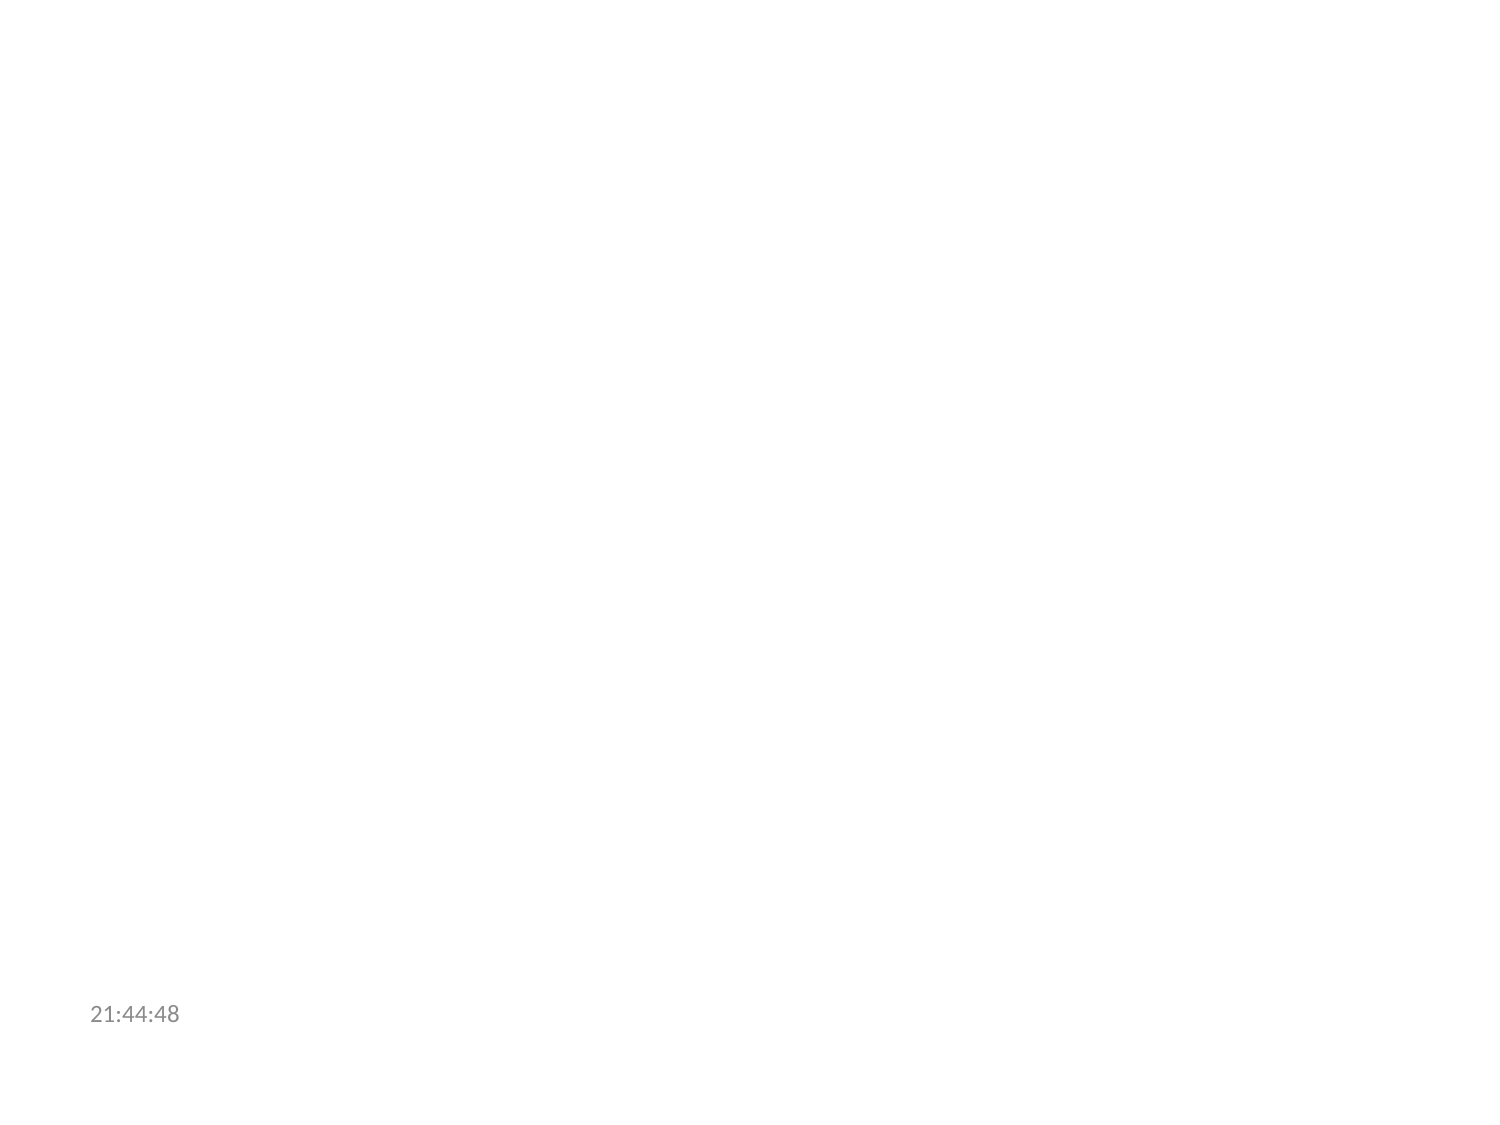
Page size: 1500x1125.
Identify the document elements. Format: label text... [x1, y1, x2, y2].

text_box 15:35:09 [75, 982, 425, 1043]
